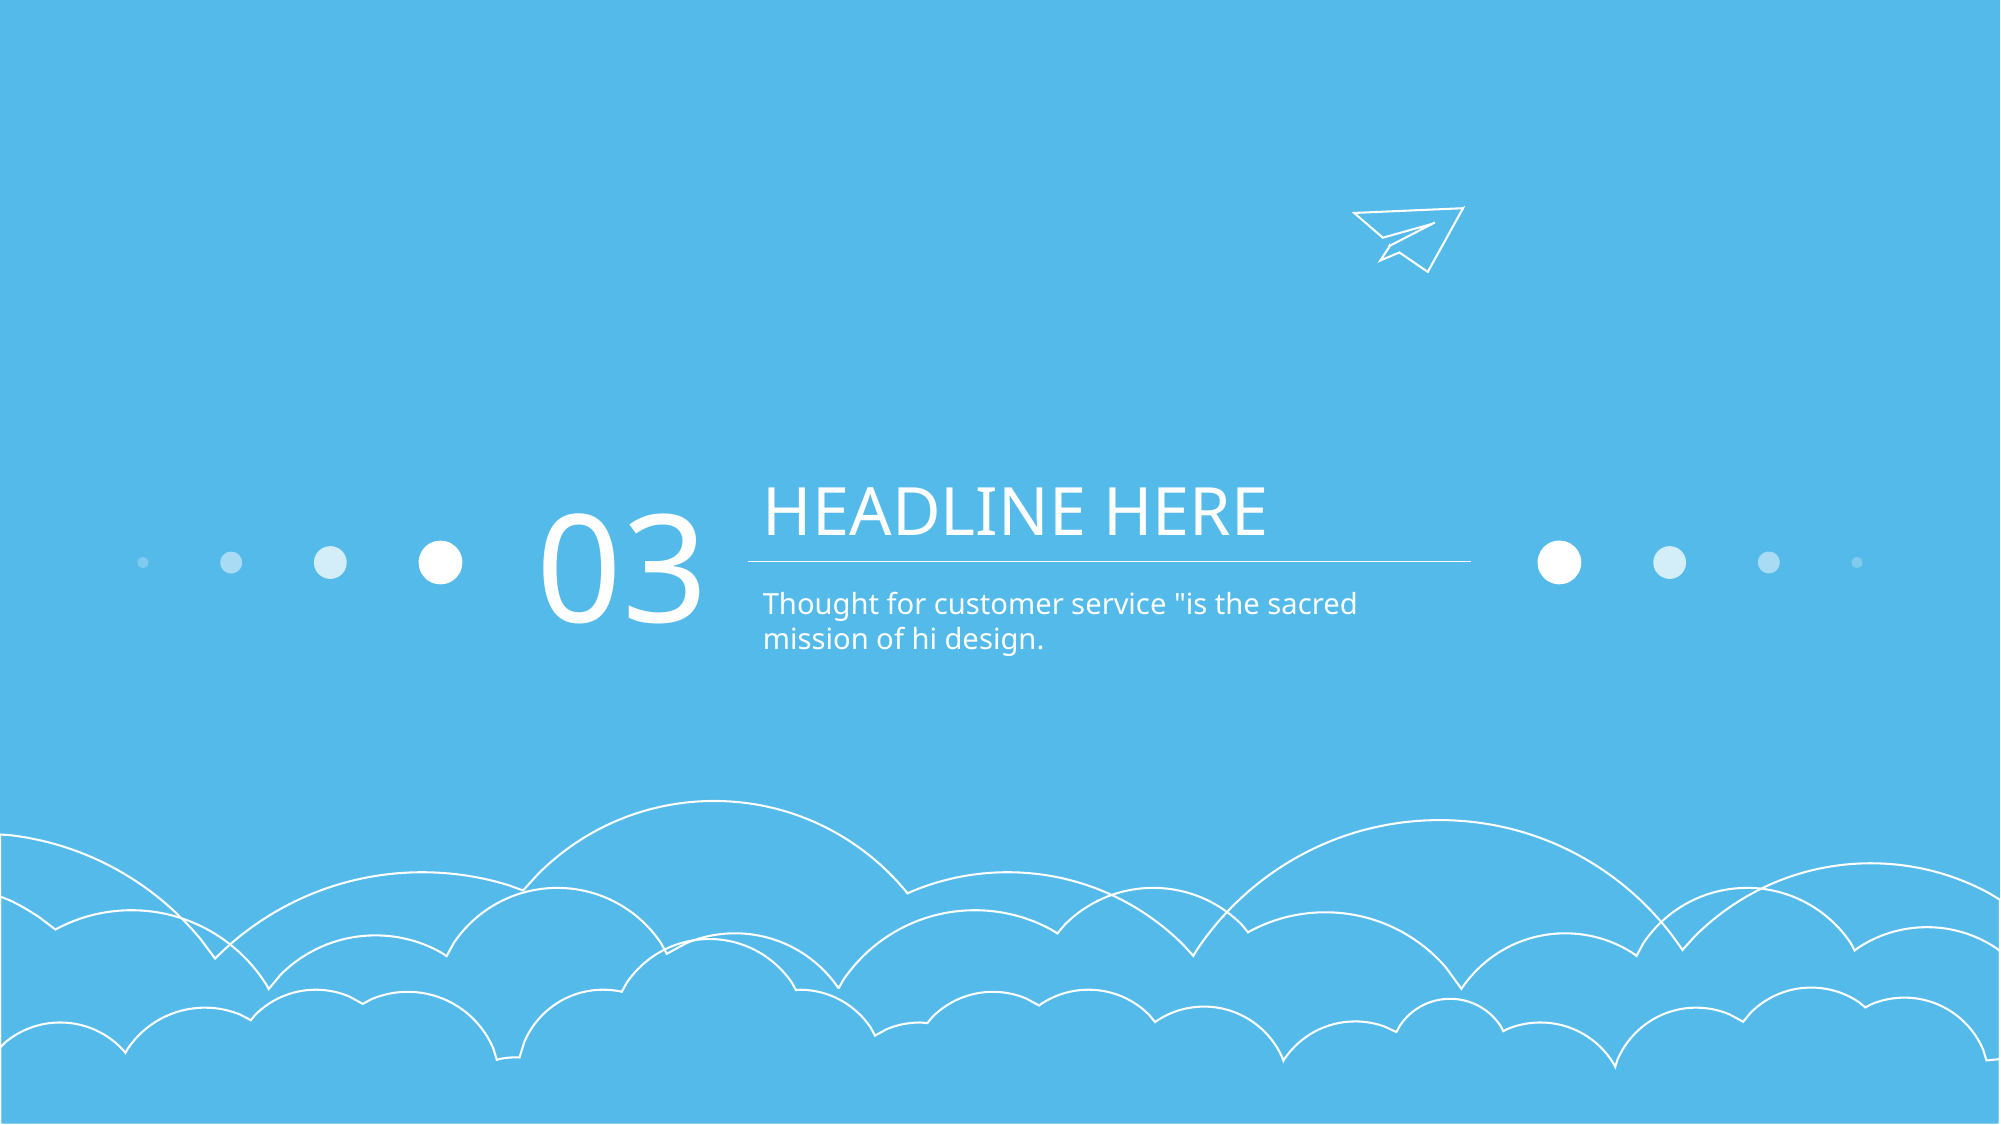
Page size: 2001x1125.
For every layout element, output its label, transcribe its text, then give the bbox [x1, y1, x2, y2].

text_box [1756, 550, 1781, 575]
text_box [136, 555, 150, 570]
text_box [1652, 545, 1688, 581]
text_box [697, 886, 2000, 1062]
text_box [417, 539, 464, 586]
text_box [0, 833, 182, 927]
text_box [230, 799, 1111, 985]
text_box [1351, 205, 1466, 274]
text_box [1227, 819, 1661, 986]
text_box [0, 938, 2000, 1125]
text_box [312, 545, 348, 581]
text_box [1850, 555, 1864, 570]
text_box [1762, 862, 2000, 948]
text_box [0, 886, 665, 1058]
text_box 03 [521, 465, 723, 660]
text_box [748, 461, 1477, 664]
text_box [219, 550, 244, 575]
text_box [1536, 539, 1583, 586]
